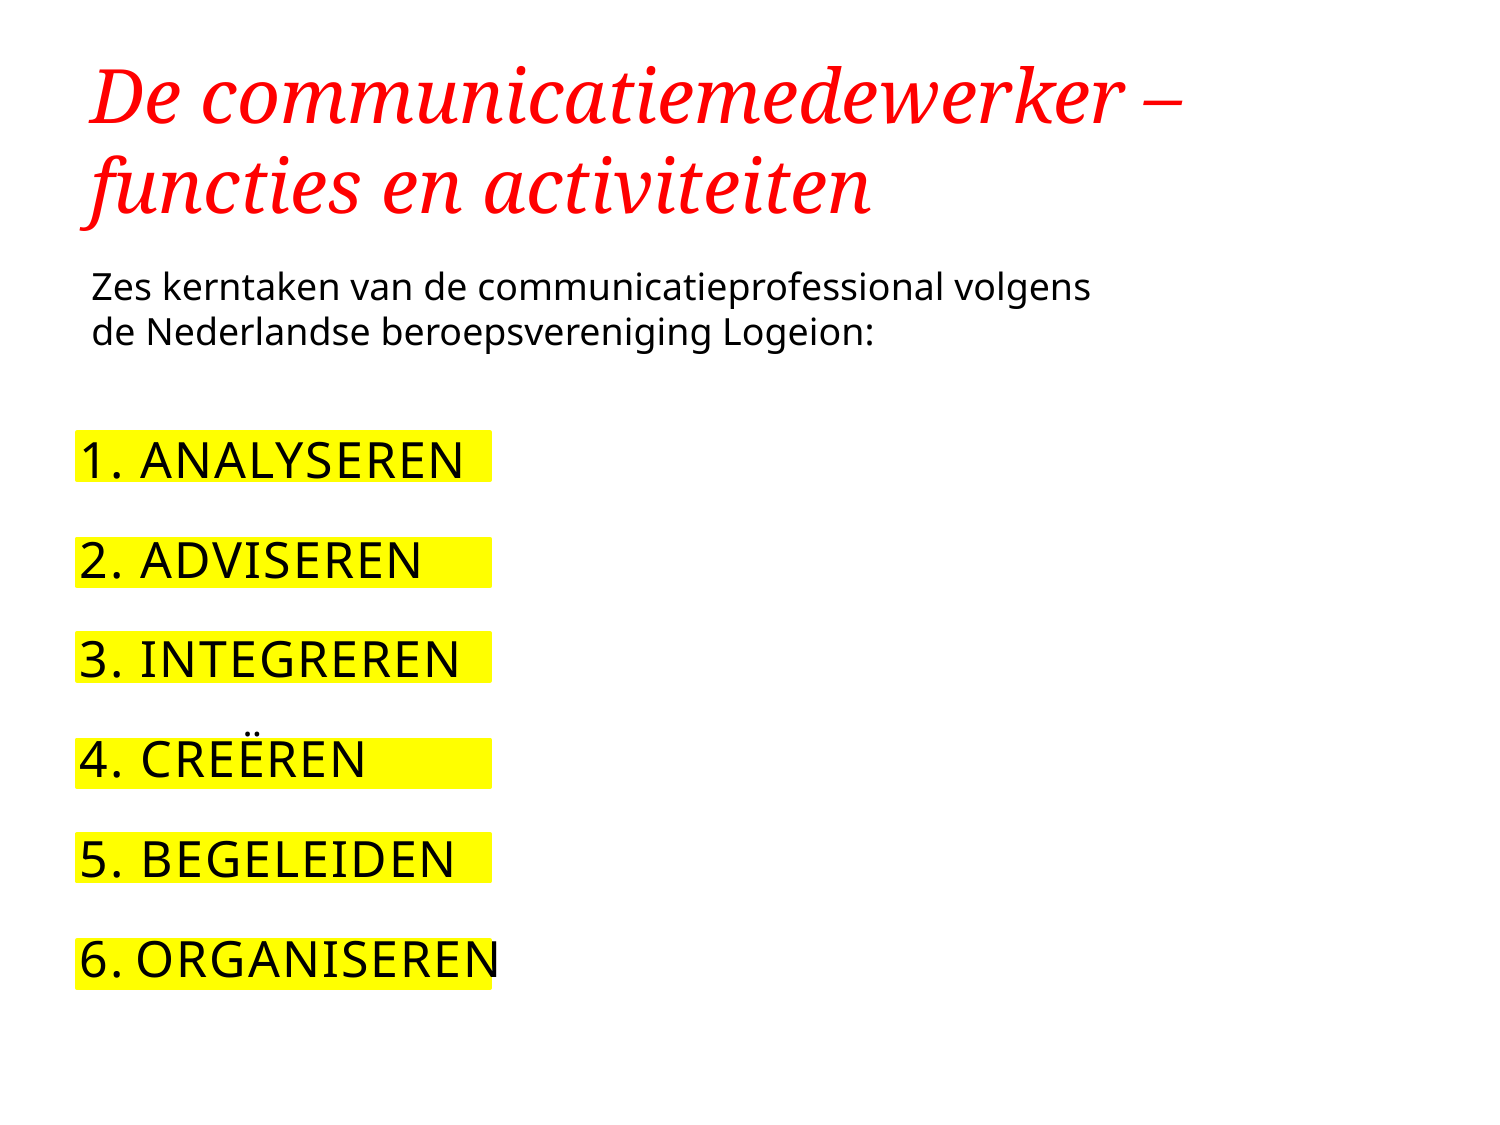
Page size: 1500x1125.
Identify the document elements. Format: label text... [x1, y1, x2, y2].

title De communicatiemedewerker – functies en activiteiten [75, 45, 1425, 233]
text_box 1. Analyseren 2. Adviseren 3. integreren 4. creëren 5. Begeleiden 6. organiseren [64, 420, 987, 1035]
text_box Zes kerntaken van de communicatieprofessional volgens de Nederlandse beroepsvereniging Logeion: [76, 255, 1117, 361]
